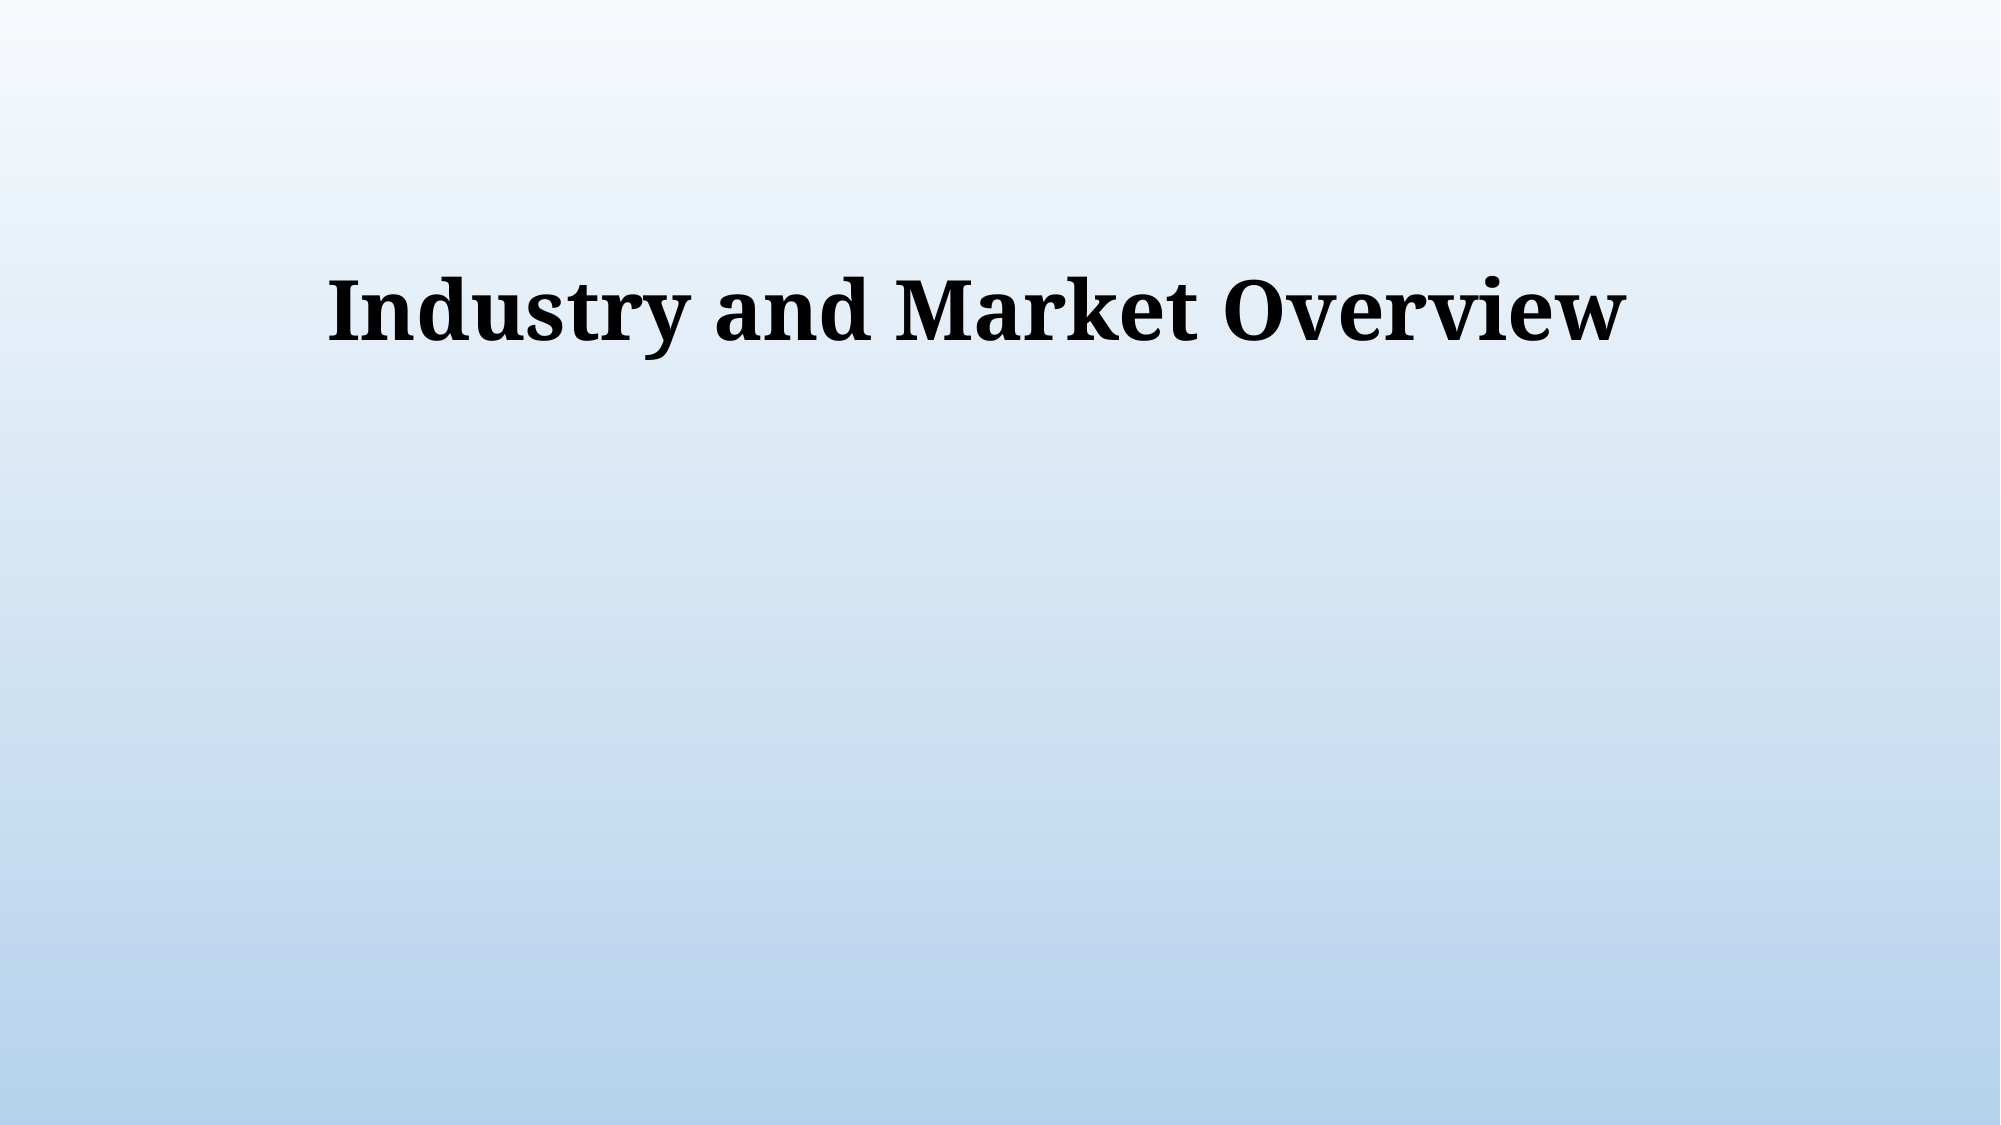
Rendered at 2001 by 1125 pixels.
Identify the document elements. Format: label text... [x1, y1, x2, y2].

text_box Industry and Market Overview [312, 249, 1642, 365]
